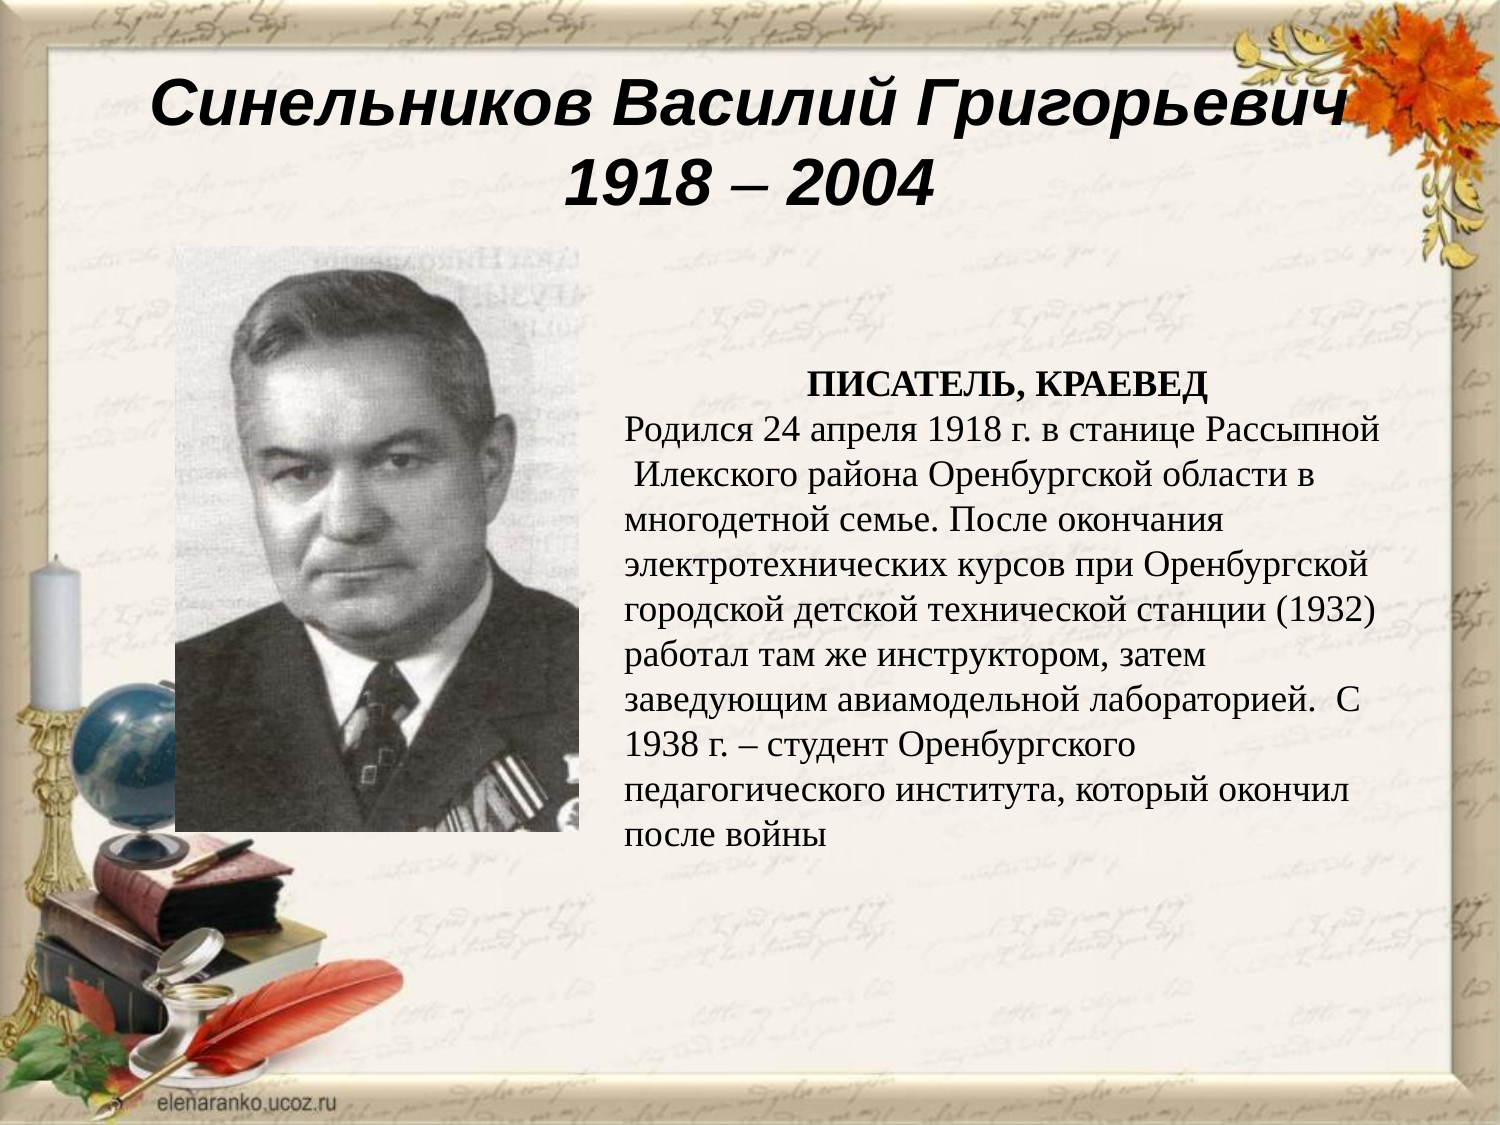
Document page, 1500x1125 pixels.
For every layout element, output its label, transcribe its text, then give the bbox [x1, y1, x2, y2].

text_box ПИСАТЕЛЬ, КРАЕВЕД Родился 24 апреля 1918 г. в станице Рассыпной Илекского района Оренбургской области в многодетной семье. После окончания электротехнических курсов при Оренбургской городской детской технической станции (1932) работал там же инструктором, затем заведующим авиамодельной лабораторией. С 1938 г. – студент Оренбургского педагогического института, который окончил после войны [609, 351, 1407, 862]
picture [0, 0, 1500, 1125]
title Синельников Василий Григорьевич 1918 – 2004 [74, 44, 1426, 233]
